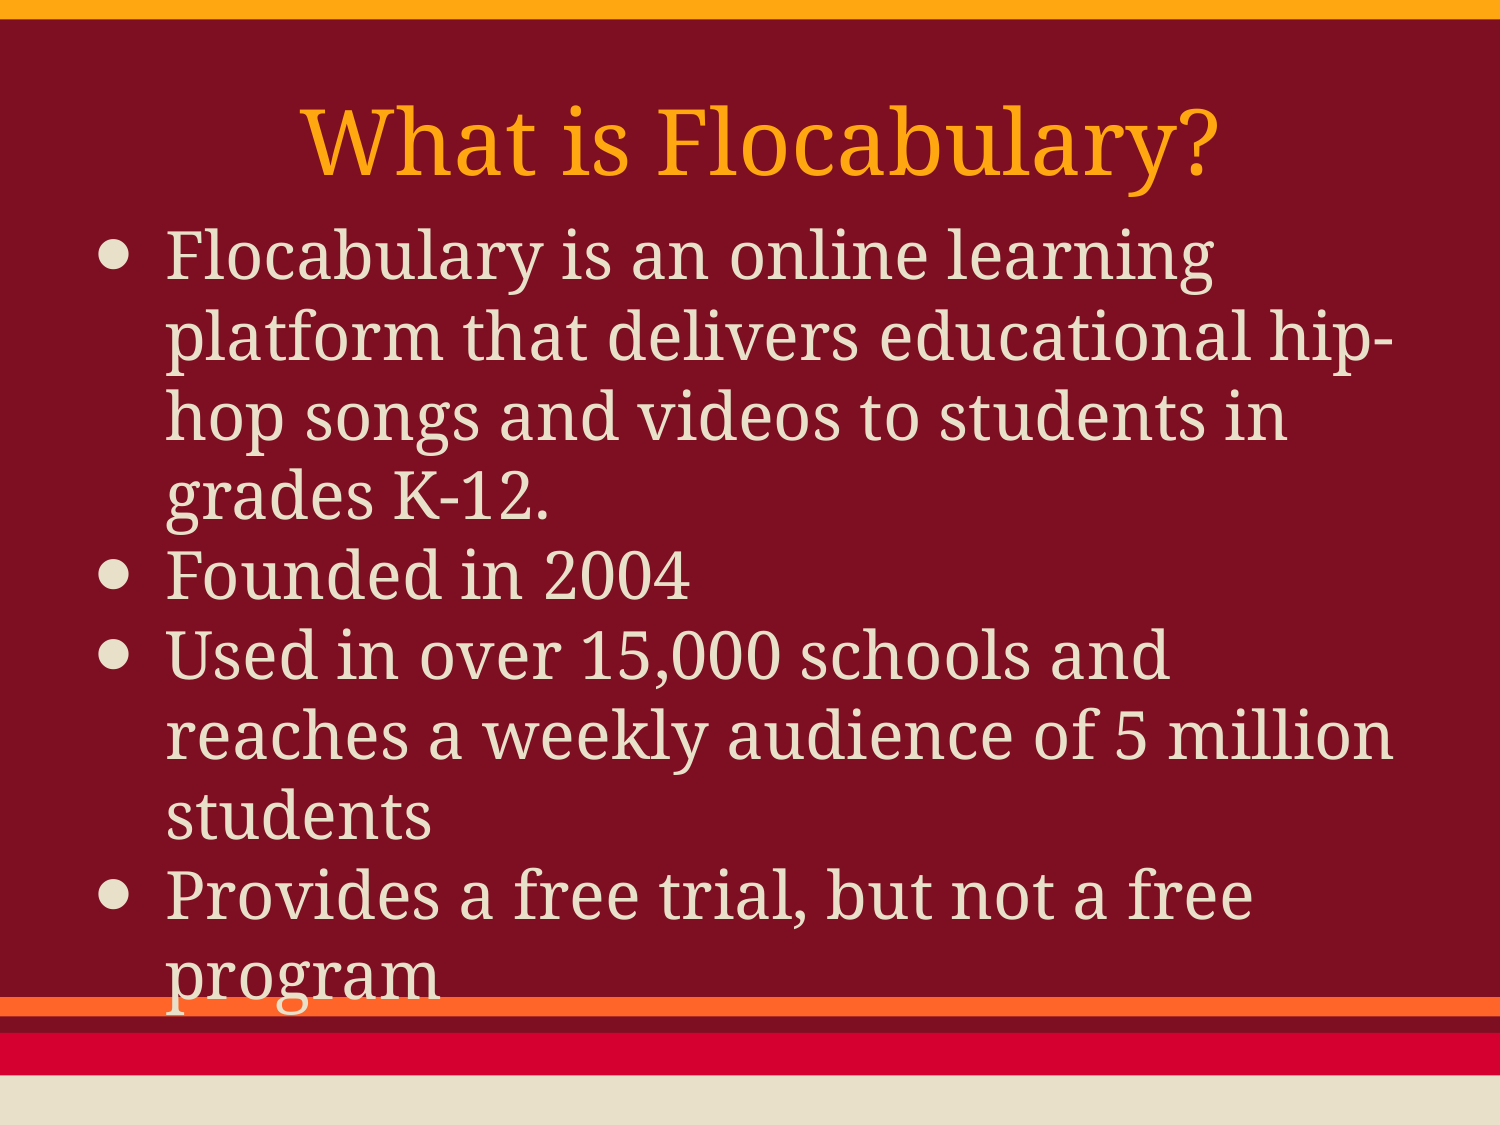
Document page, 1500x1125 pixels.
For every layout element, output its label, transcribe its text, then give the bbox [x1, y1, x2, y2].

title What is Flocabulary? [75, 29, 1425, 198]
list Flocabulary is an online learning platform that delivers educational hip-hop songs and videos to students in grades K-12. Founded in 2004 Used in over 15,000 schools and reaches a weekly audience of 5 million students Provides a free trial, but not a free program [75, 198, 1425, 1029]
